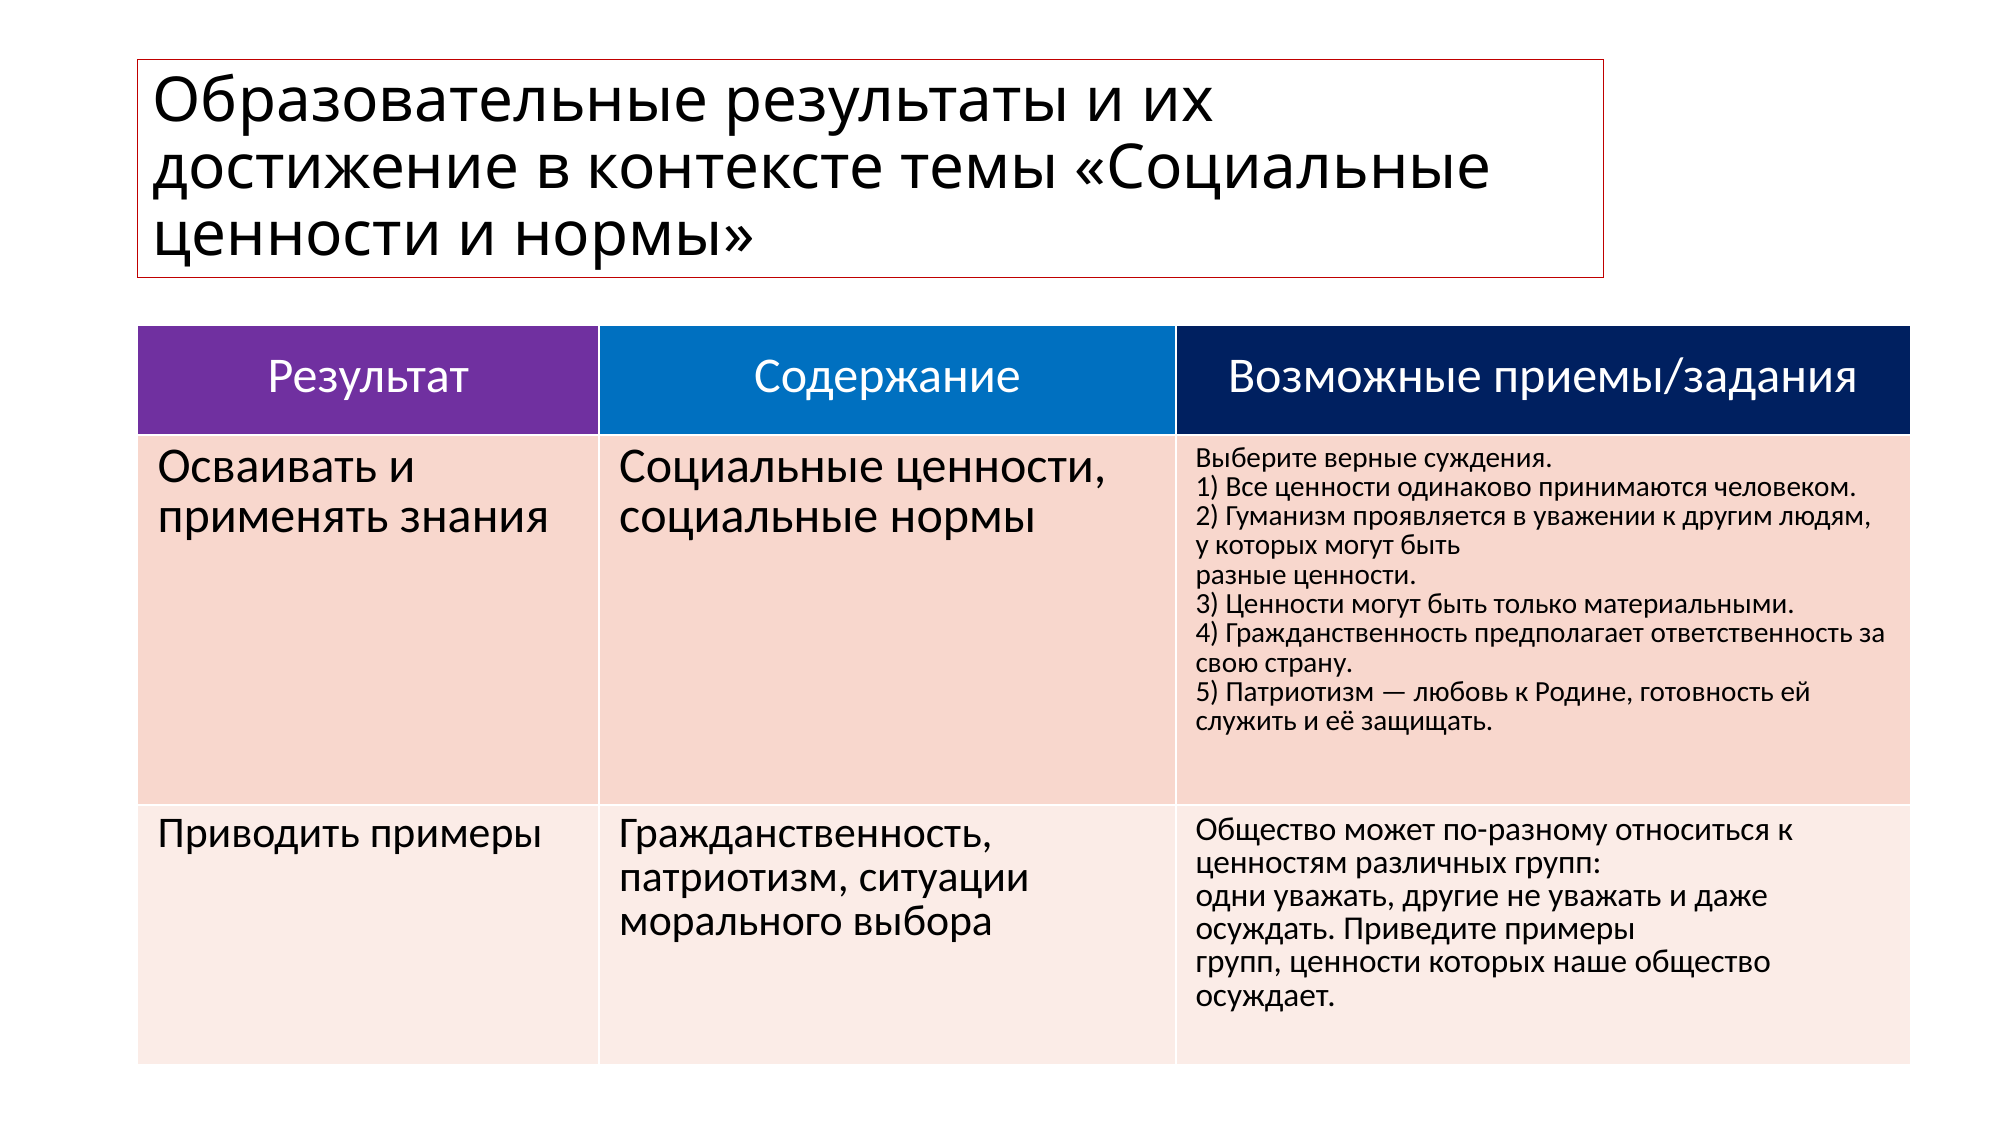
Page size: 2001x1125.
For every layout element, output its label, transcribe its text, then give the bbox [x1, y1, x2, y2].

table_header Возможные приемы/задания [1177, 326, 1910, 434]
table_cell Приводить примеры [138, 806, 598, 1064]
table_cell Гражданственность, патриотизм, ситуации морального выбора [600, 806, 1175, 1064]
table_cell Социальные ценности, социальные нормы [600, 436, 1175, 804]
table_cell Выберите верные суждения. 1) Все ценности одинаково принимаются человеком. 2) Гуманизм проявляется в уважении к другим людям, у которых могут быть разные ценности. 3) Ценности могут быть только материальными. 4) Гражданственность предполагает ответственность за свою страну. 5) Патриотизм — любовь к Родине, готовность ей служить и её защищать. [1177, 436, 1910, 804]
table_cell Осваивать и применять знания [138, 436, 598, 804]
table_cell Общество может по-разному относиться к ценностям различных групп: одни уважать, другие не уважать и даже осуждать. Приведите примеры групп, ценности которых наше общество осуждает. [1177, 806, 1910, 1064]
table_header Результат [138, 326, 598, 434]
table_header Содержание [600, 326, 1175, 434]
title Образовательные результаты и их достижение в контексте темы «Социальные ценности и нормы» [137, 59, 1604, 278]
